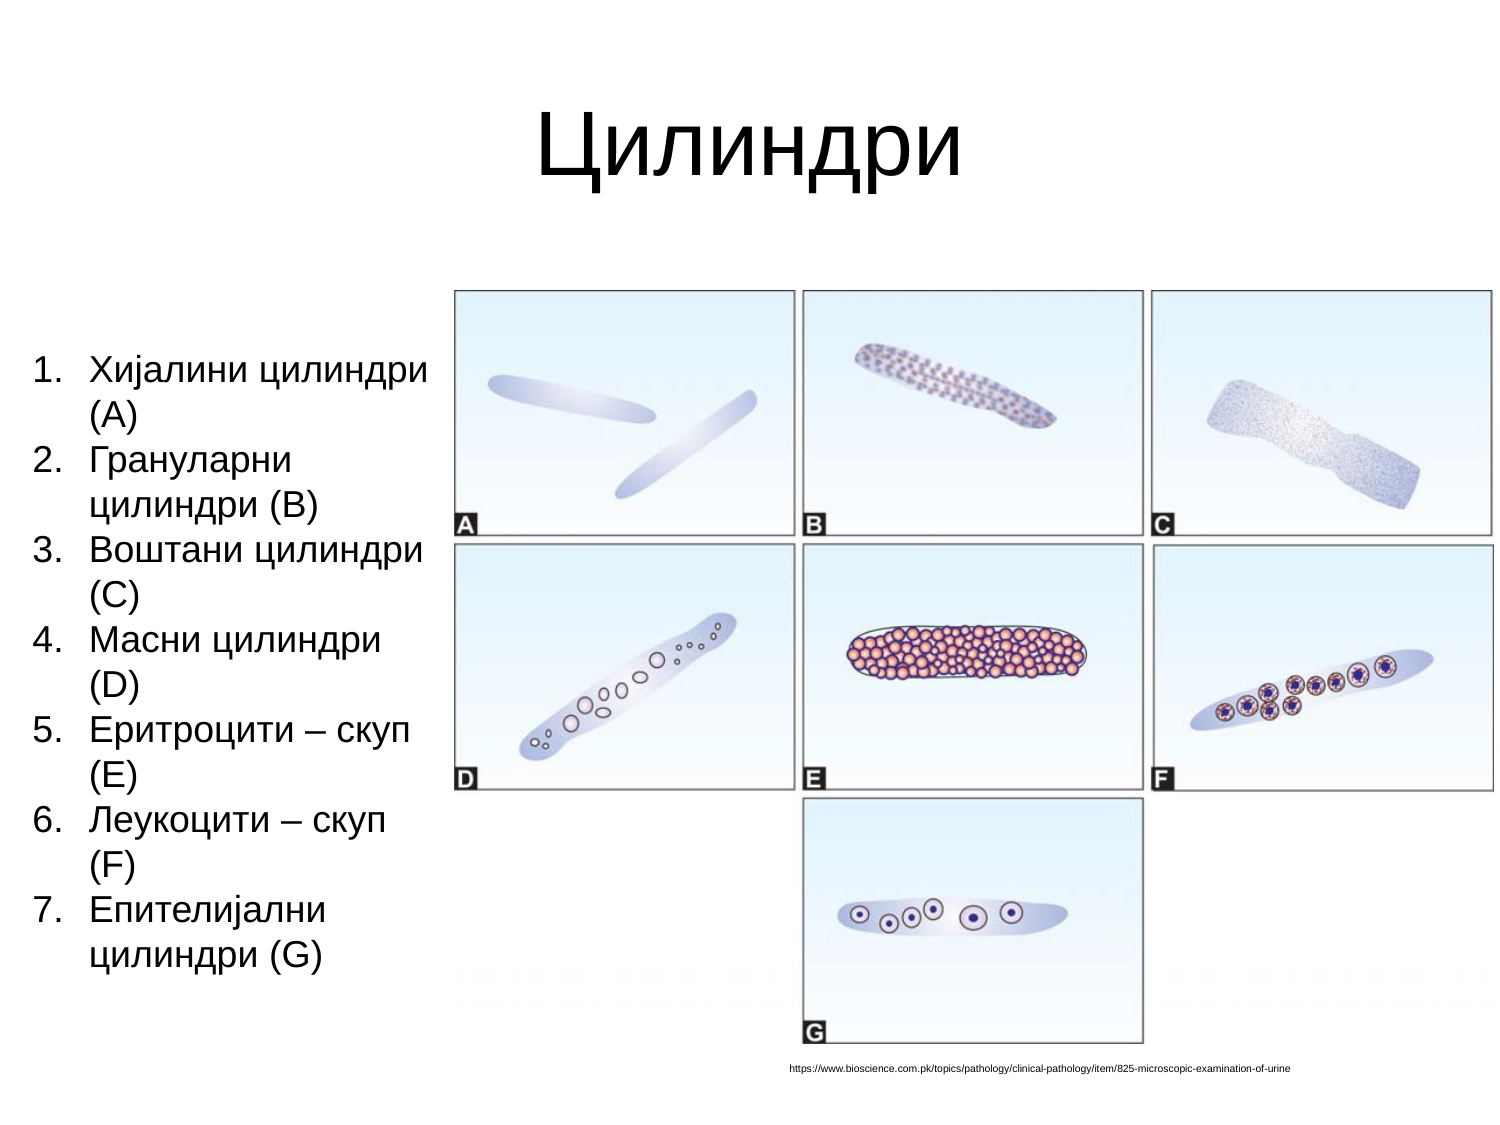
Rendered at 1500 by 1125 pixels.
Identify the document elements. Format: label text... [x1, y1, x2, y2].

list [454, 290, 1494, 1044]
text_box Хијалини цилиндри (A) Грануларни цилиндри (B) Воштани цилиндри (C) Масни цилиндри (D) Еритроцити – скуп (E) Леукоцити – скуп (F) Епителијални цилиндри (G) [17, 338, 449, 983]
title Цилиндри [75, 45, 1425, 233]
text_box https://www.bioscience.com.pk/topics/pathology/clinical-pathology/item/825-microscopic-examination-of-urine [774, 1054, 1308, 1082]
